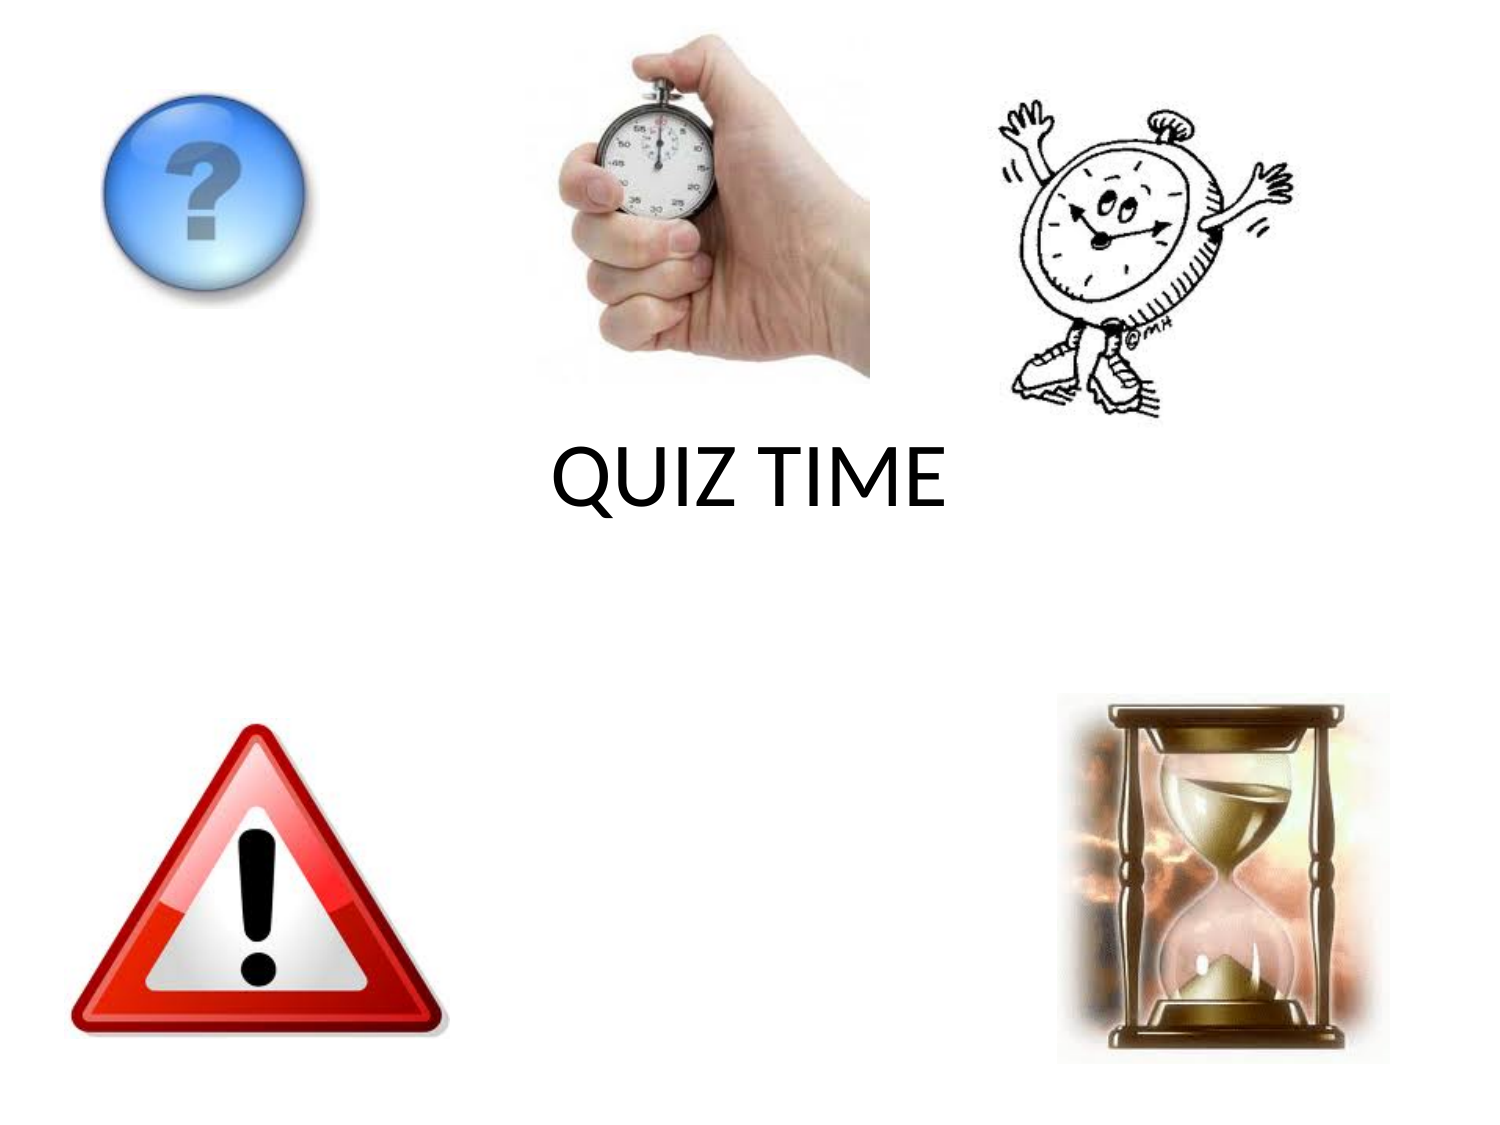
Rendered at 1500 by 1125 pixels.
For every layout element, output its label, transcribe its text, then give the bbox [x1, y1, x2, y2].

picture [950, 89, 1309, 434]
picture [525, 25, 870, 384]
picture [100, 89, 320, 309]
picture [64, 718, 450, 1040]
picture [1056, 693, 1391, 1065]
title QUIZ TIME [112, 349, 1388, 591]
